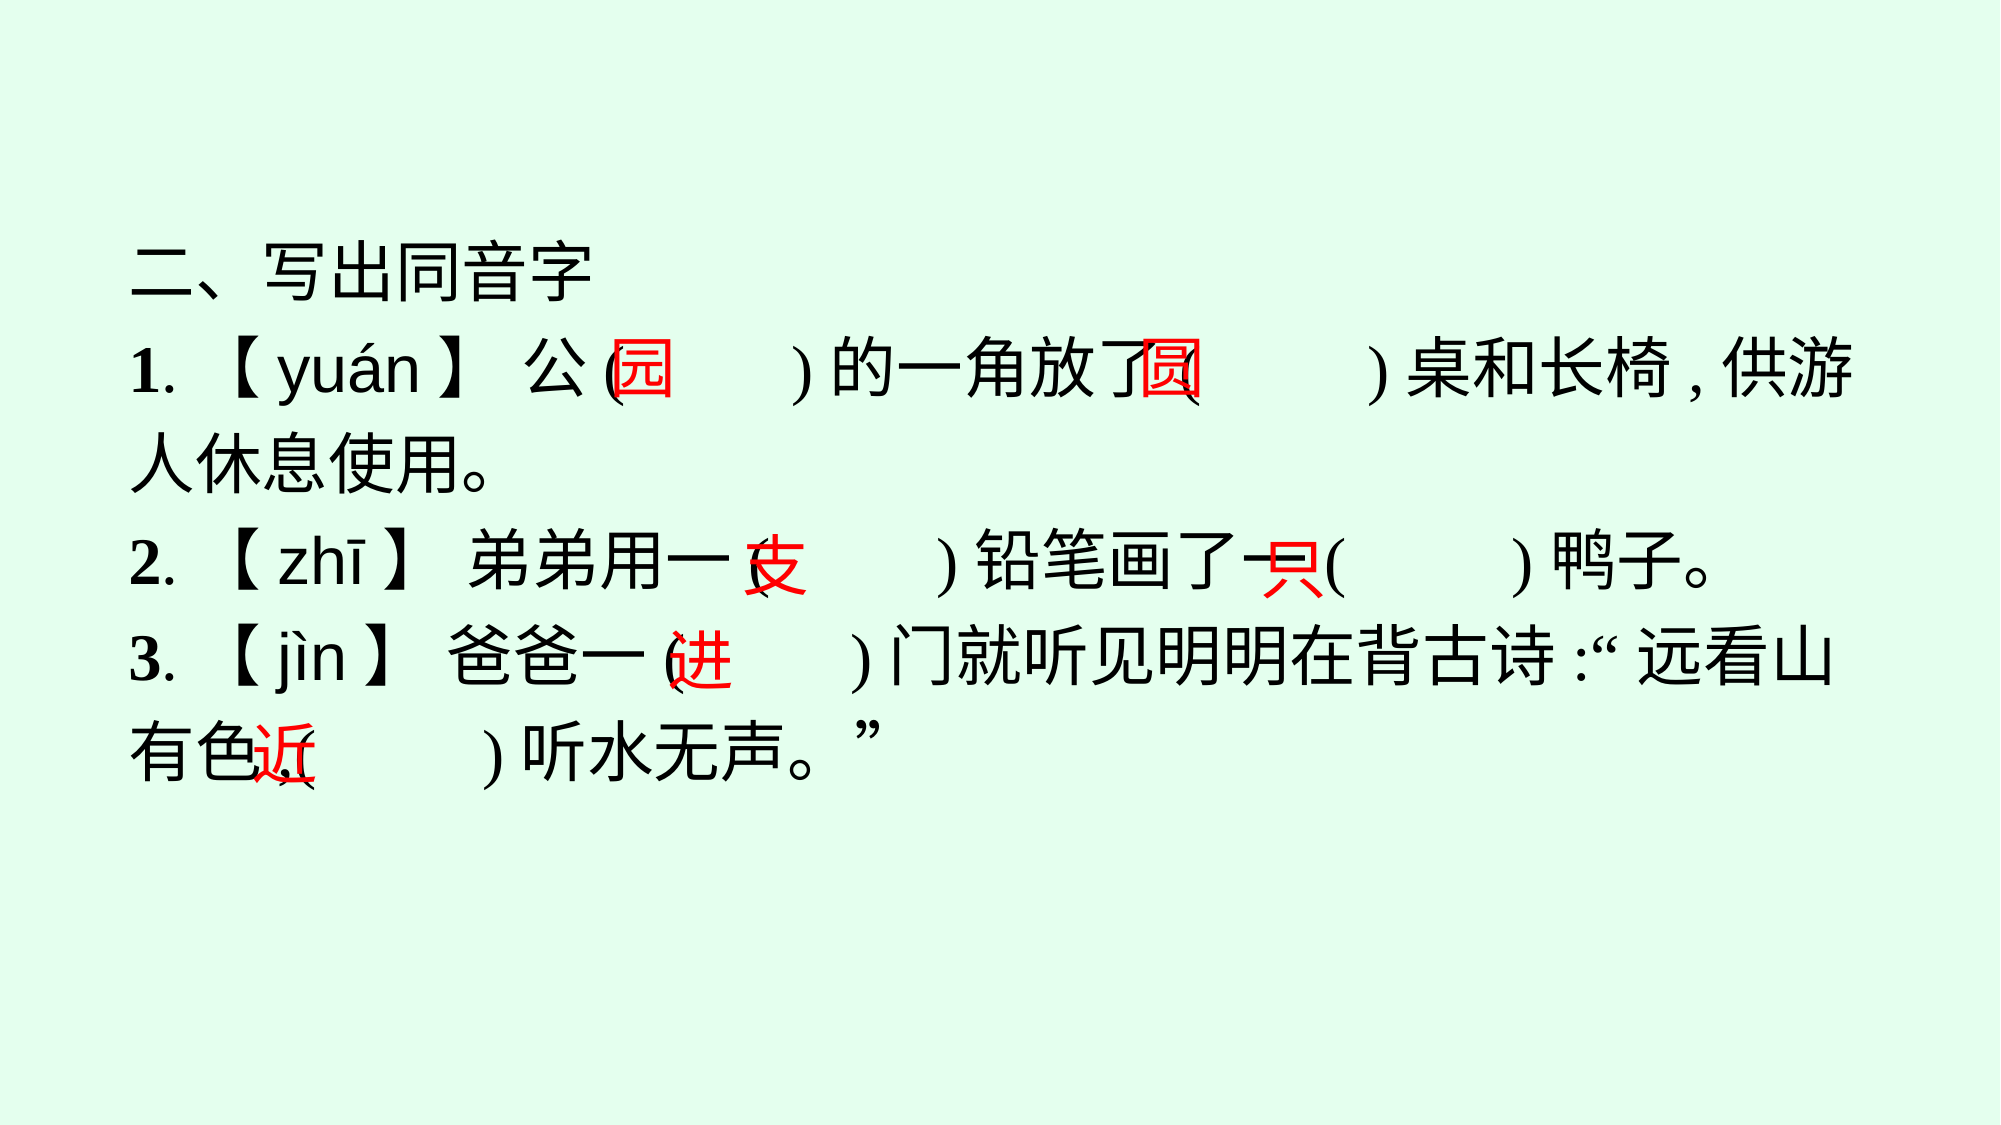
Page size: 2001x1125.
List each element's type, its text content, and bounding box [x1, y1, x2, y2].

text_box 只 [1245, 503, 1342, 614]
text_box 二、写出同音字 1.【yuán】 公( )的一角放了( )桌和长椅,供游人休息使用。 2.【zhī】 弟弟用一( )铅笔画了一( )鸭子。 3.【jìn】 爸爸一( )门就听见明明在背古诗:“远看山有色,( )听水无声。” [113, 206, 1887, 797]
text_box 进 [652, 595, 750, 707]
text_box 近 [236, 689, 334, 801]
text_box 圆 [1123, 302, 1221, 413]
text_box 支 [727, 500, 824, 611]
text_box 园 [594, 302, 692, 413]
